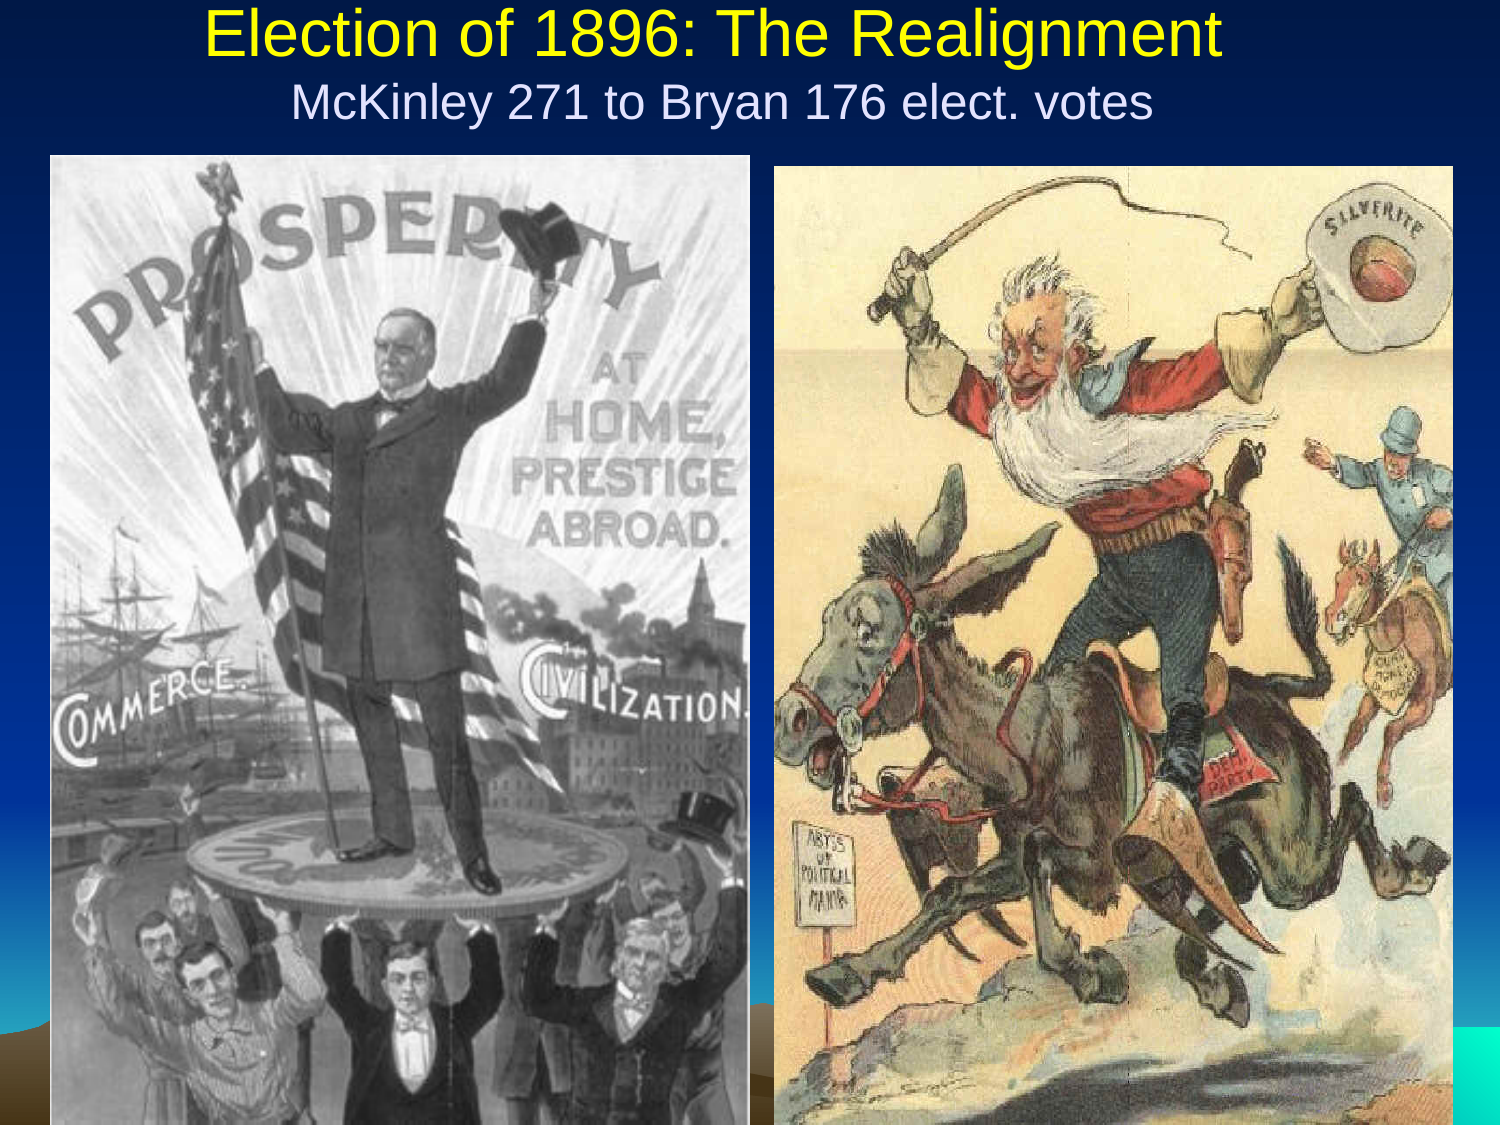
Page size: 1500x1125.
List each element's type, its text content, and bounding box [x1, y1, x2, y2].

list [774, 166, 1453, 1125]
title Election of 1896: The Realignment McKinley 271 to Bryan 176 elect. votes [85, 43, 1360, 156]
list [49, 155, 751, 1125]
